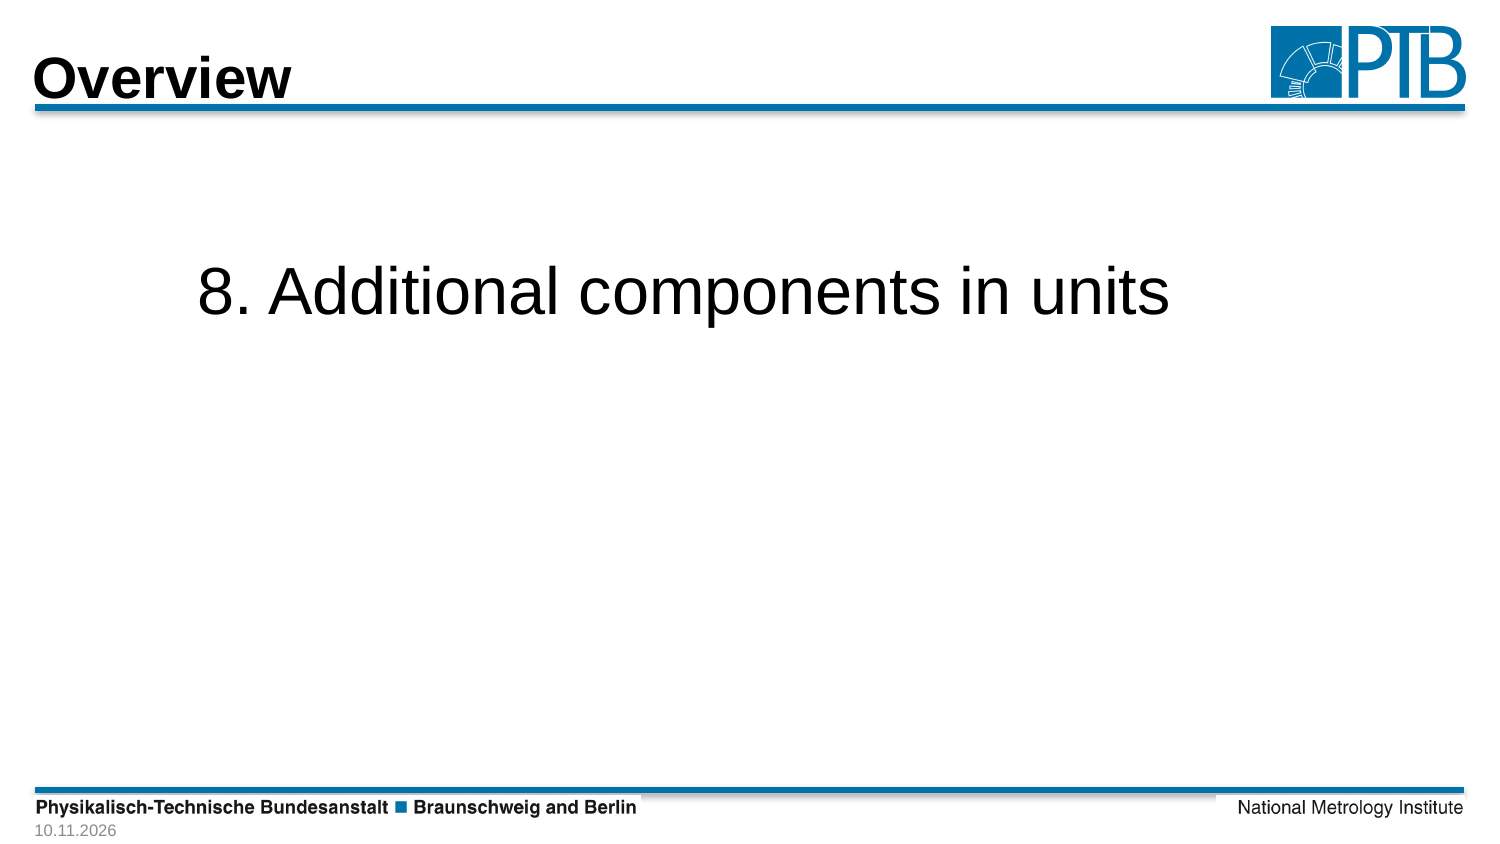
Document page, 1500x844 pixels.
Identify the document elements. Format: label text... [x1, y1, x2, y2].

picture [33, 795, 641, 815]
picture [1459, 26, 1467, 75]
title Overview [17, 26, 1459, 123]
picture [1459, 80, 1467, 98]
picture [1216, 795, 1465, 819]
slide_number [19, 815, 669, 844]
list 8. Additional components in units [183, 239, 1388, 422]
